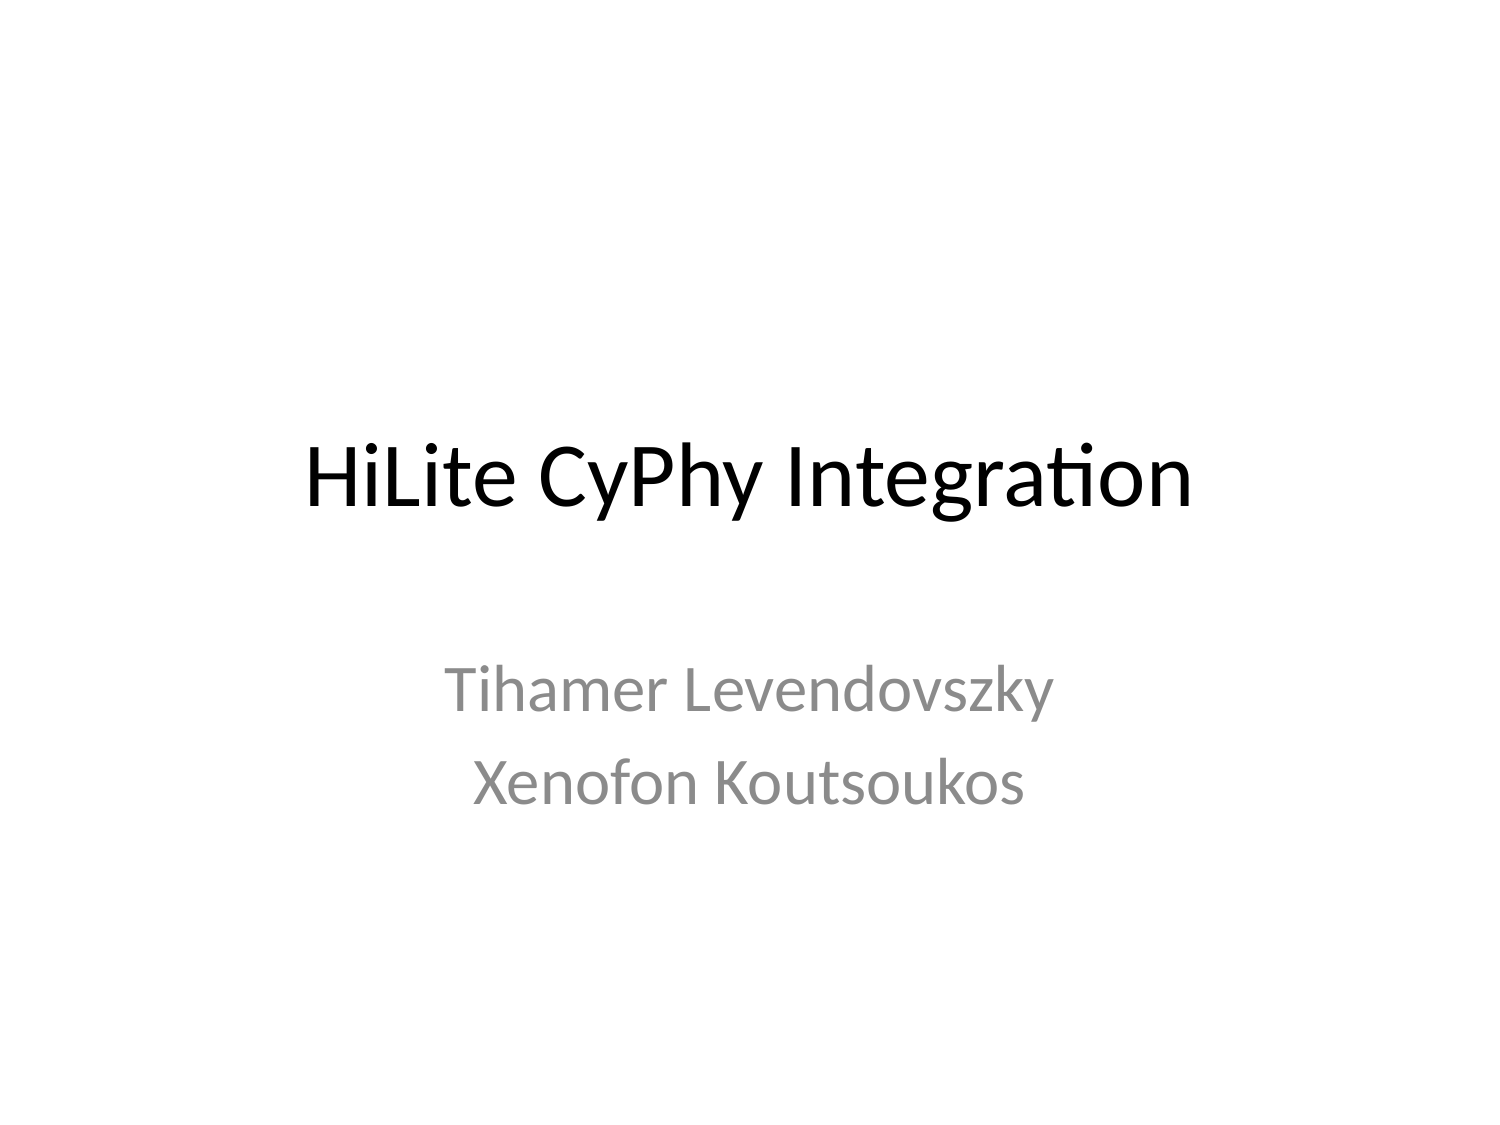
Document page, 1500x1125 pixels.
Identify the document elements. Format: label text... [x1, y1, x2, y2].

subtitle Tihamer Levendovszky Xenofon Koutsoukos [225, 637, 1275, 925]
title HiLite CyPhy Integration [112, 349, 1388, 591]
